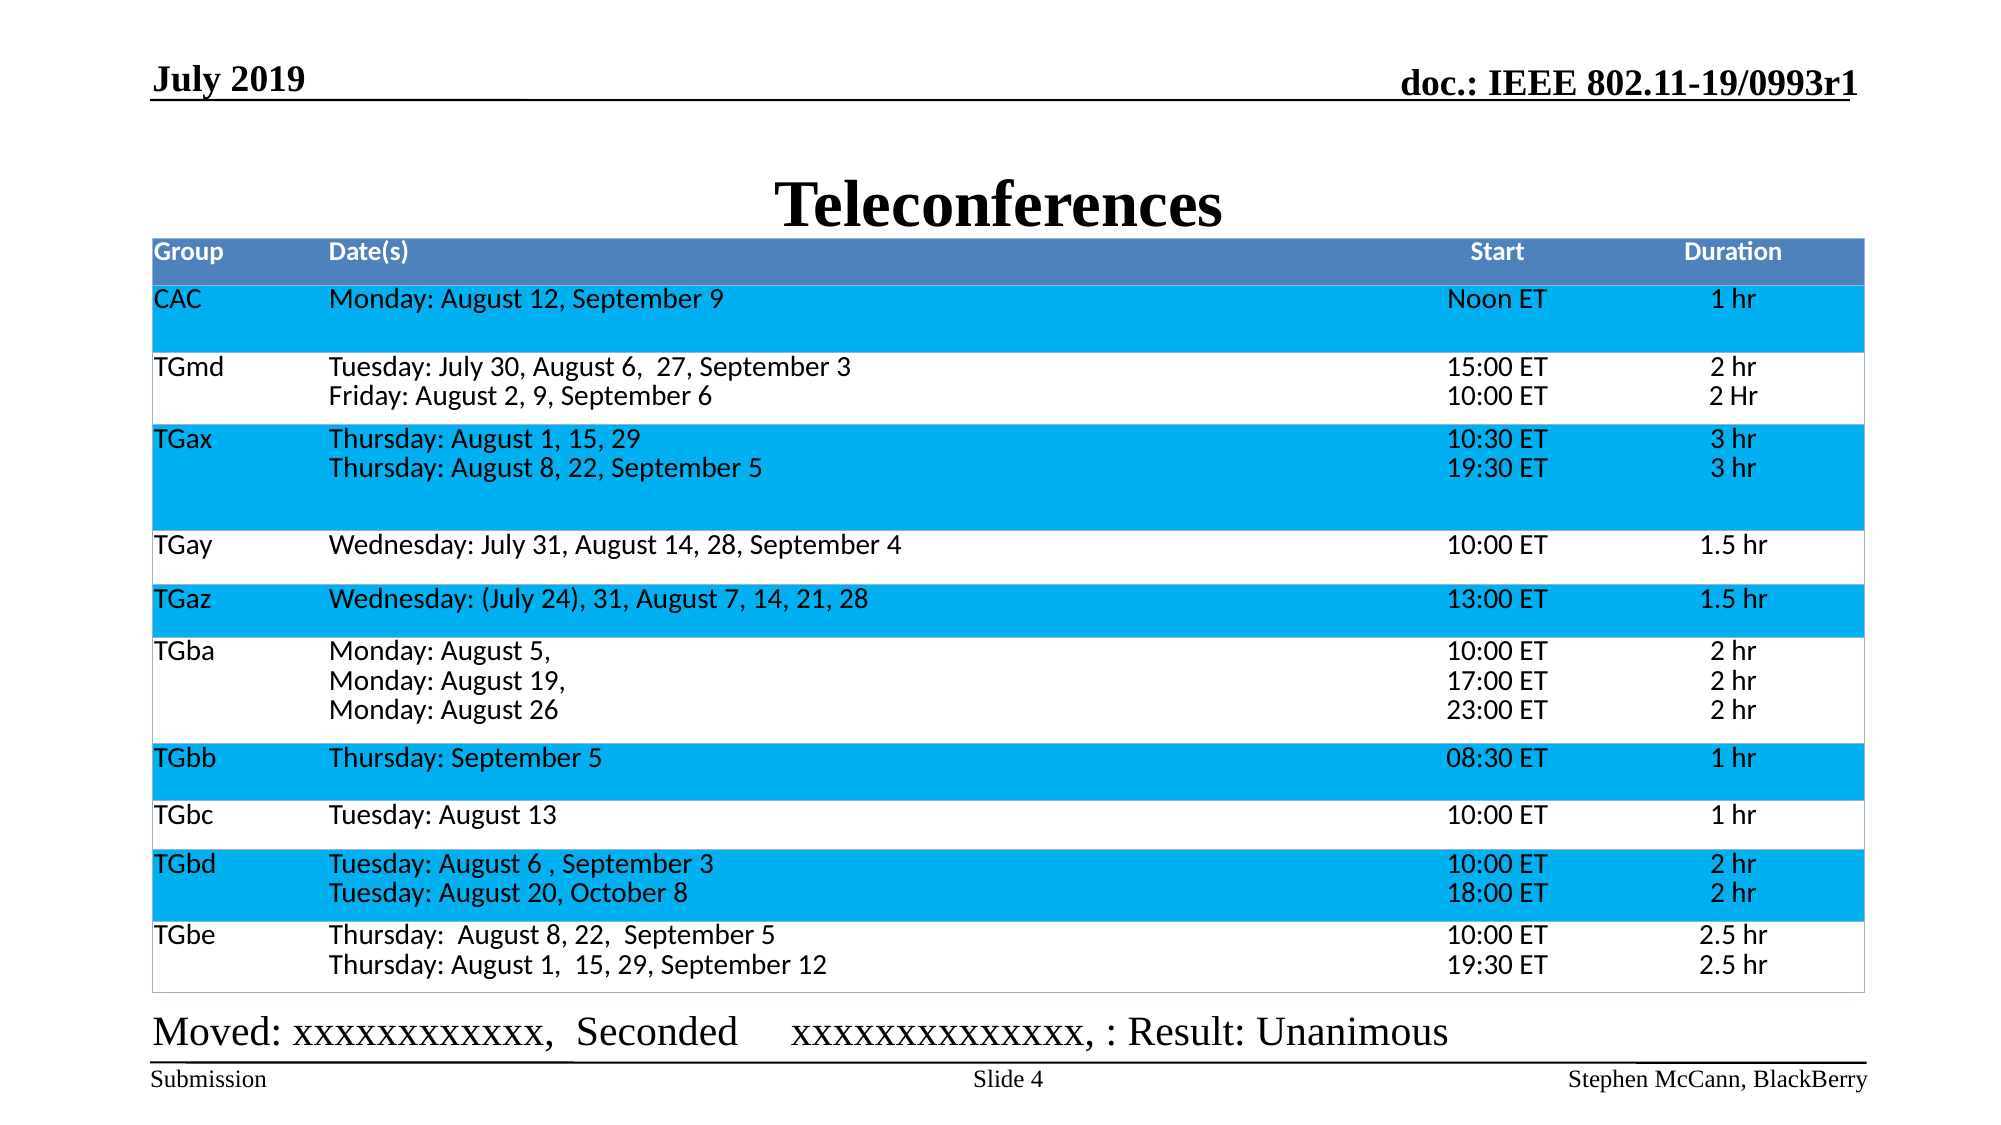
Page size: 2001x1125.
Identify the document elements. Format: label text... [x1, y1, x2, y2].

slide_number Slide 4 [950, 1062, 1067, 1123]
table_cell Monday: August 5, Monday: August 19, Monday: August 26 [327, 638, 1392, 743]
table_header Date(s) [327, 239, 1392, 285]
table_cell 2 hr 2 hr 2 hr [1602, 638, 1864, 743]
table_cell 10:00 ET 18:00 ET [1392, 850, 1602, 921]
table_cell Wednesday: (July 24), 31, August 7, 14, 21, 28 [327, 585, 1392, 637]
table_cell Monday: August 12, September 9 [327, 286, 1392, 352]
title Teleconferences [149, 112, 1850, 288]
table_cell 1 hr [1602, 801, 1864, 849]
table_cell Tuesday: August 13 [327, 801, 1392, 849]
table_cell Thursday: September 5 [327, 744, 1392, 800]
table_cell Thursday: August 1, 15, 29 Thursday: August 8, 22, September 5 [327, 425, 1392, 530]
table_cell TGbc [153, 801, 327, 849]
table_cell 10:00 ET [1392, 531, 1602, 584]
table_cell 1 hr [1602, 744, 1864, 800]
table_cell 10:00 ET 19:30 ET [1392, 922, 1602, 992]
table_header Group [153, 239, 327, 285]
table_cell TGax [153, 425, 327, 530]
text_box Moved: xxxxxxxxxxxx, Seconded xxxxxxxxxxxxxx, : Result: Unanimous [137, 996, 1738, 1062]
table_cell 08:30 ET [1392, 744, 1602, 800]
table_cell 10:30 ET 19:30 ET [1392, 425, 1602, 530]
table_cell Noon ET [1392, 286, 1602, 352]
table_cell TGmd [153, 353, 327, 424]
table_cell 13:00 ET [1392, 585, 1602, 637]
footer Stephen McCann, BlackBerry [1171, 1061, 1869, 1093]
table_cell Wednesday: July 31, August 14, 28, September 4 [327, 531, 1392, 584]
table_cell CAC [153, 286, 327, 352]
table_cell 1 hr [1602, 286, 1864, 352]
table_cell 3 hr 3 hr [1602, 425, 1864, 530]
table_cell 2.5 hr 2.5 hr [1602, 922, 1864, 992]
table_cell Tuesday: August 6 , September 3 Tuesday: August 20, October 8 [327, 850, 1392, 921]
table_cell 2 hr 2 Hr [1602, 353, 1864, 424]
table_cell TGba [153, 638, 327, 743]
table_header Start [1392, 239, 1602, 285]
table_cell TGaz [153, 585, 327, 637]
table_cell 10:00 ET [1392, 801, 1602, 849]
table_cell TGbe [153, 922, 327, 992]
table_cell 1.5 hr [1602, 585, 1864, 637]
table_cell TGbb [153, 744, 327, 800]
table_cell TGay [153, 531, 327, 584]
table_cell 2 hr 2 hr [1602, 850, 1864, 921]
table_cell TGbd [153, 850, 327, 921]
table_cell Thursday: August 8, 22, September 5 Thursday: August 1, 15, 29, September 12 [327, 922, 1392, 992]
table_cell 10:00 ET 17:00 ET 23:00 ET [1392, 638, 1602, 743]
table_cell Tuesday: July 30, August 6, 27, September 3 Friday: August 2, 9, September 6 [327, 353, 1392, 424]
table_header Duration [1602, 239, 1864, 285]
table_cell 1.5 hr [1602, 531, 1864, 584]
table_cell 15:00 ET 10:00 ET [1392, 353, 1602, 424]
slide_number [152, 54, 563, 100]
